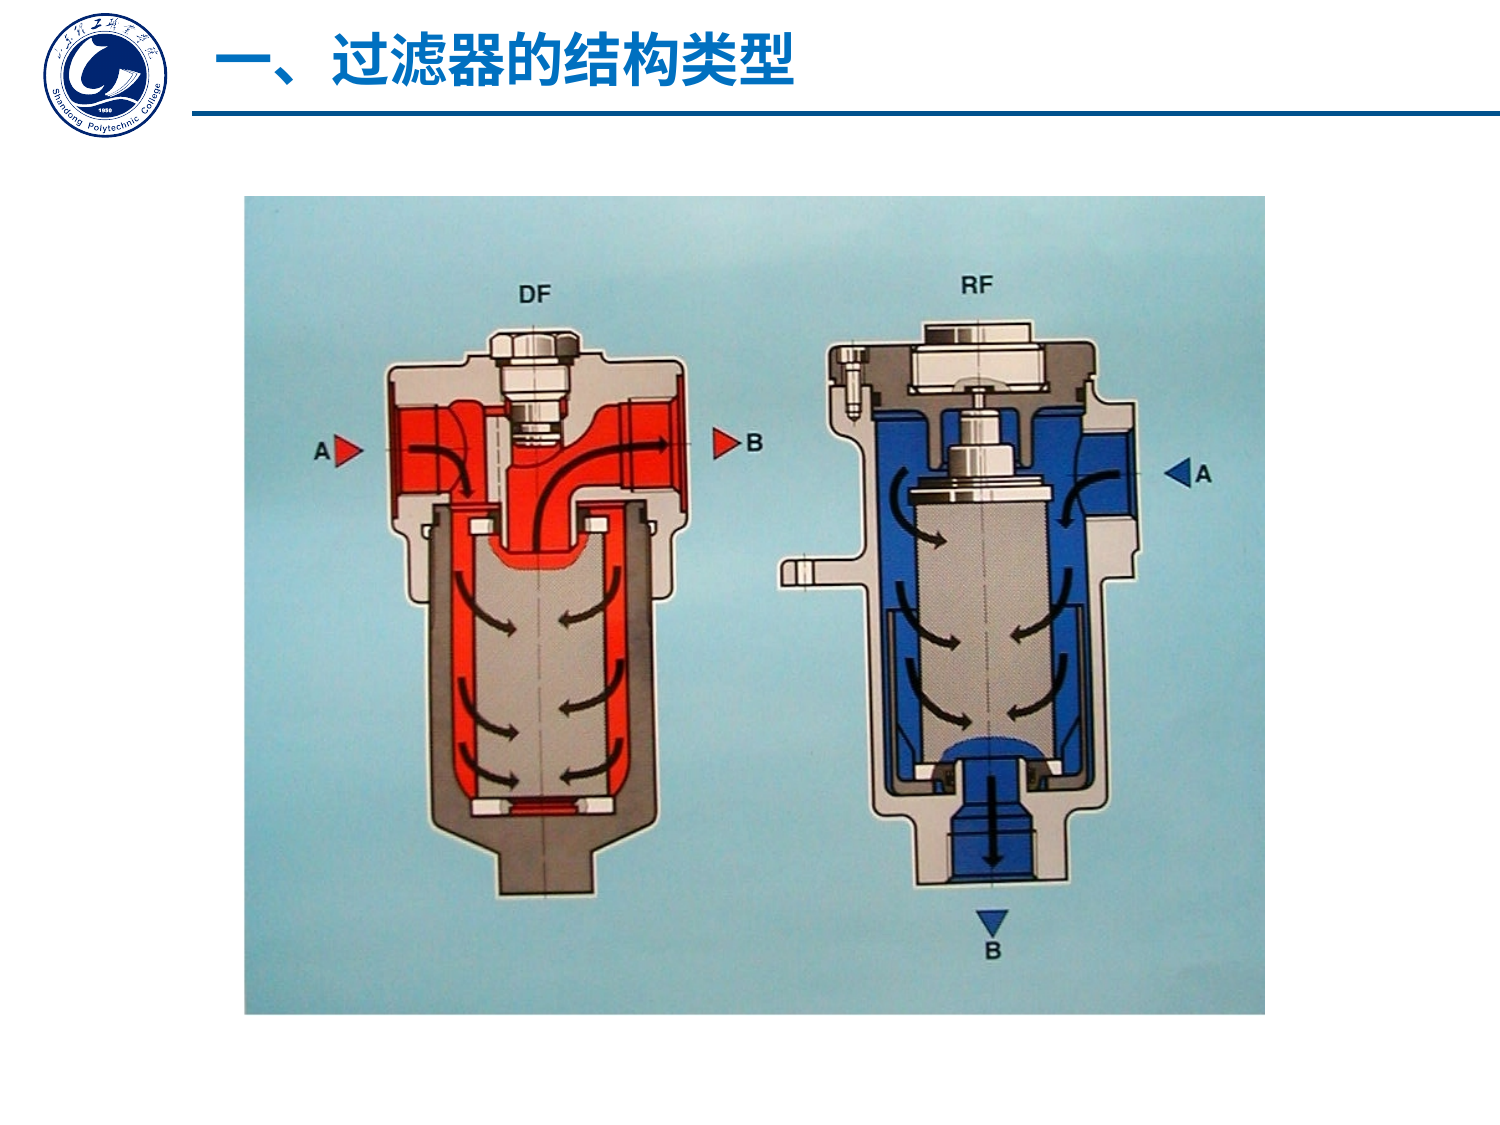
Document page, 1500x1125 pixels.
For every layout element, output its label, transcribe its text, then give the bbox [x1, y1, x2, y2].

picture [241, 195, 1265, 1017]
text_box 一、过滤器的结构类型 [199, 16, 1477, 102]
picture [43, 7, 174, 138]
